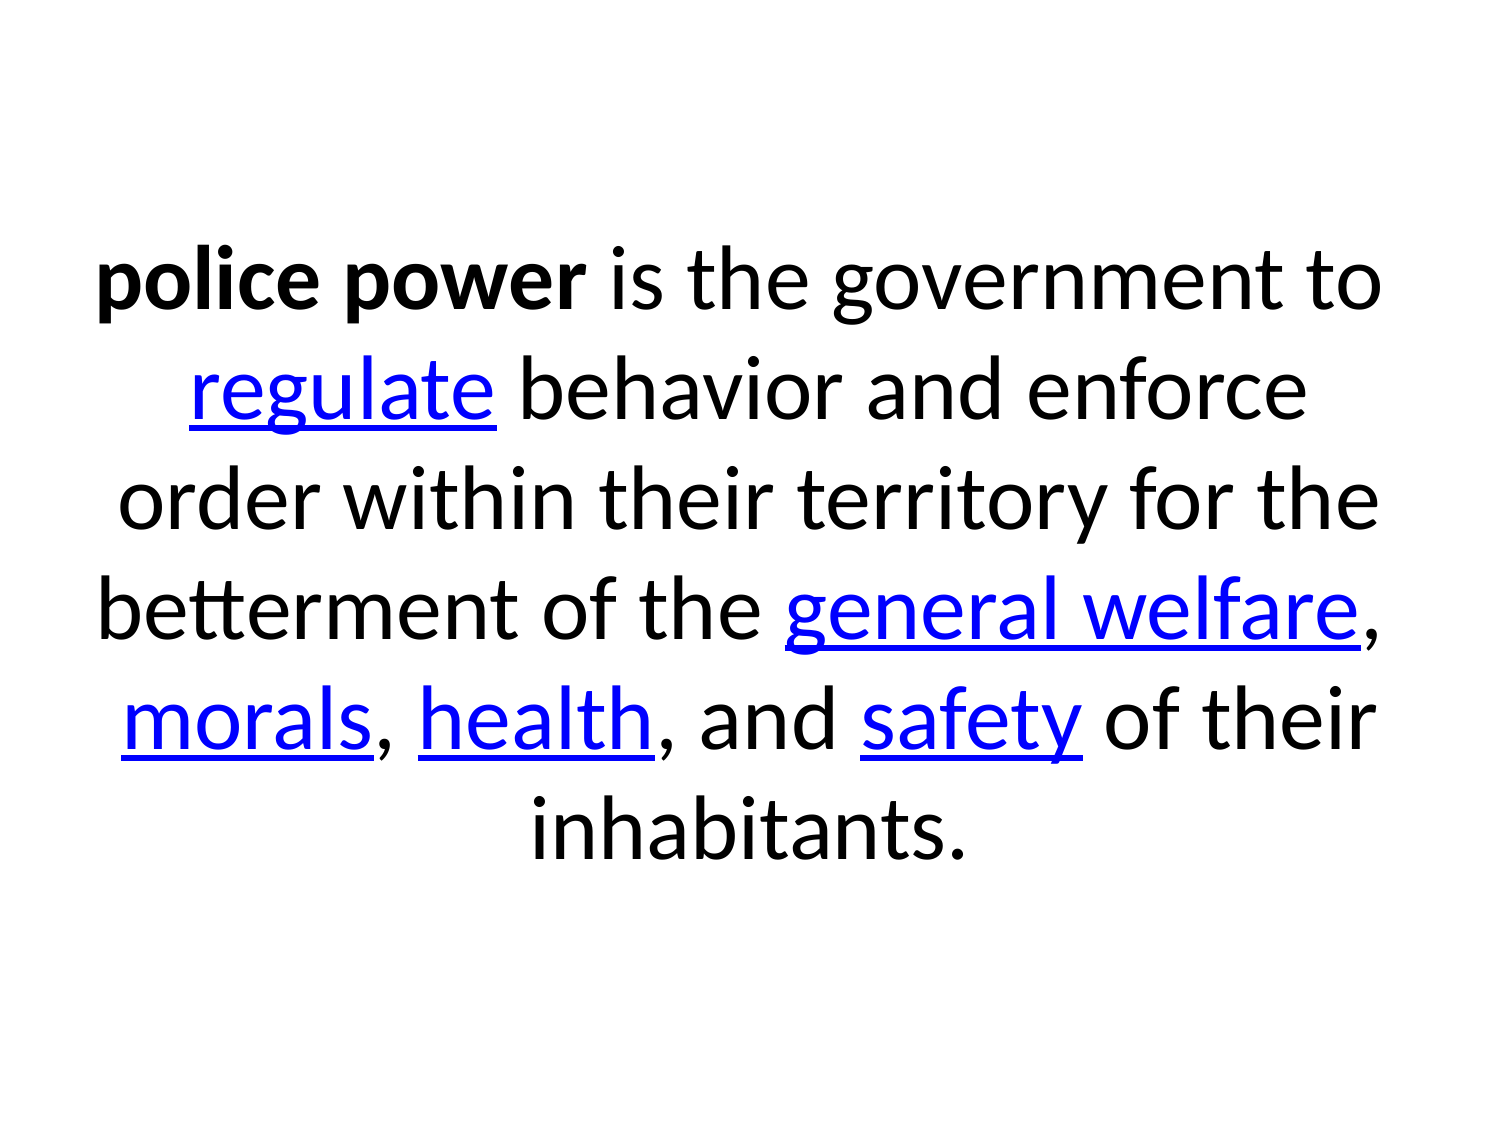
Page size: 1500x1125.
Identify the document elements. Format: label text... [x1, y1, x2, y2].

title police power is the government to regulate behavior and enforce order within their territory for the betterment of the general welfare, morals, health, and safety of their inhabitants. [74, 44, 1426, 1051]
